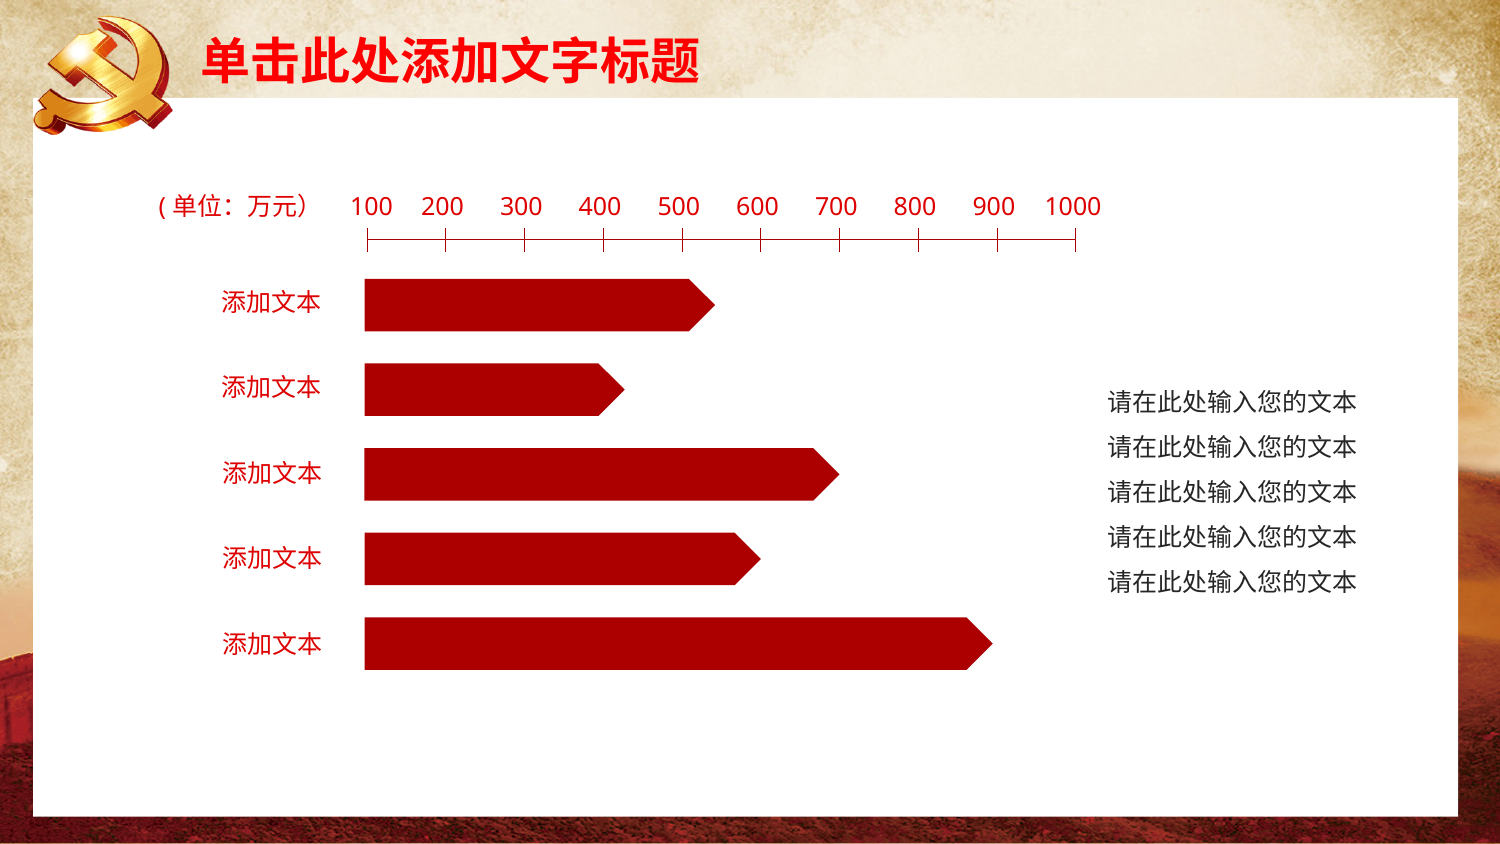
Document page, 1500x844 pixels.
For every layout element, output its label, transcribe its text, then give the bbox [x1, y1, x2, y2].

text_box 添加文本 [207, 449, 432, 495]
text_box 300 [485, 182, 558, 228]
text_box 200 [406, 182, 479, 228]
text_box 800 [878, 182, 952, 228]
text_box 添加文本 [207, 364, 408, 409]
text_box (单位：万元） 100 [143, 182, 406, 228]
text_box 添加文本 [207, 620, 457, 666]
text_box 700 [800, 182, 873, 228]
text_box 添加文本 [207, 535, 457, 581]
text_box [367, 228, 1076, 252]
text_box [363, 277, 717, 333]
text_box 600 [721, 182, 794, 228]
text_box [363, 531, 763, 587]
text_box [363, 616, 995, 671]
text_box 400 [563, 182, 637, 228]
picture [0, 0, 1500, 844]
text_box [156, 22, 573, 108]
text_box 1000 [1029, 182, 1117, 228]
text_box 500 [642, 182, 716, 228]
text_box [363, 362, 627, 417]
text_box 900 [957, 182, 1029, 228]
text_box 请在此处输入您的文本请在此处输入您的文本请在此处输入您的文本请在此处输入您的文本 请在此处输入您的文本 [1092, 364, 1381, 604]
text_box 添加文本 [207, 278, 408, 324]
text_box [363, 447, 841, 502]
